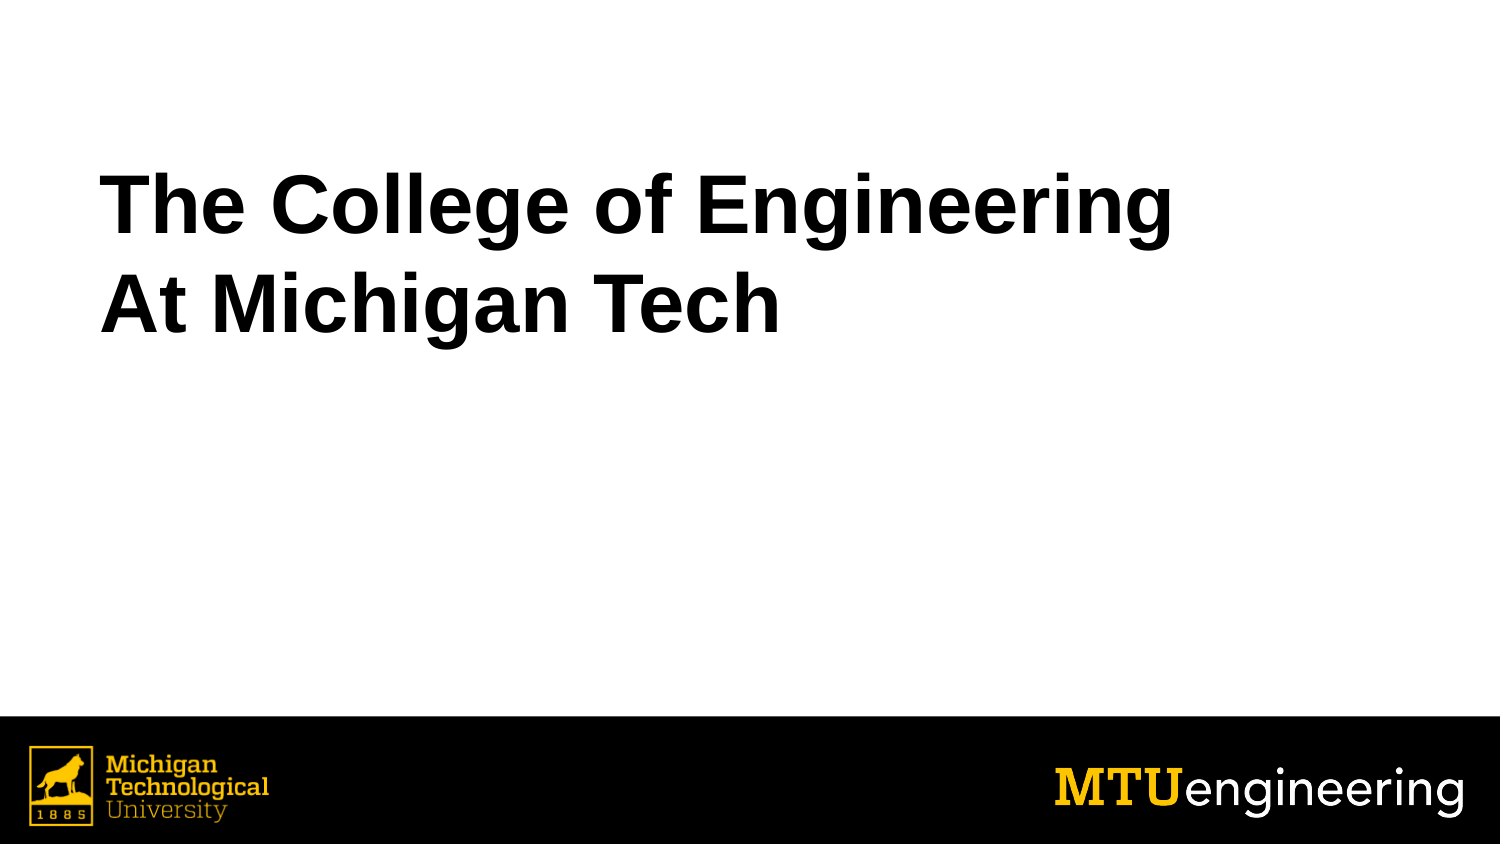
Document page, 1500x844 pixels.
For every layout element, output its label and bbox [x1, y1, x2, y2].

picture [1055, 767, 1463, 818]
picture [29, 745, 269, 827]
